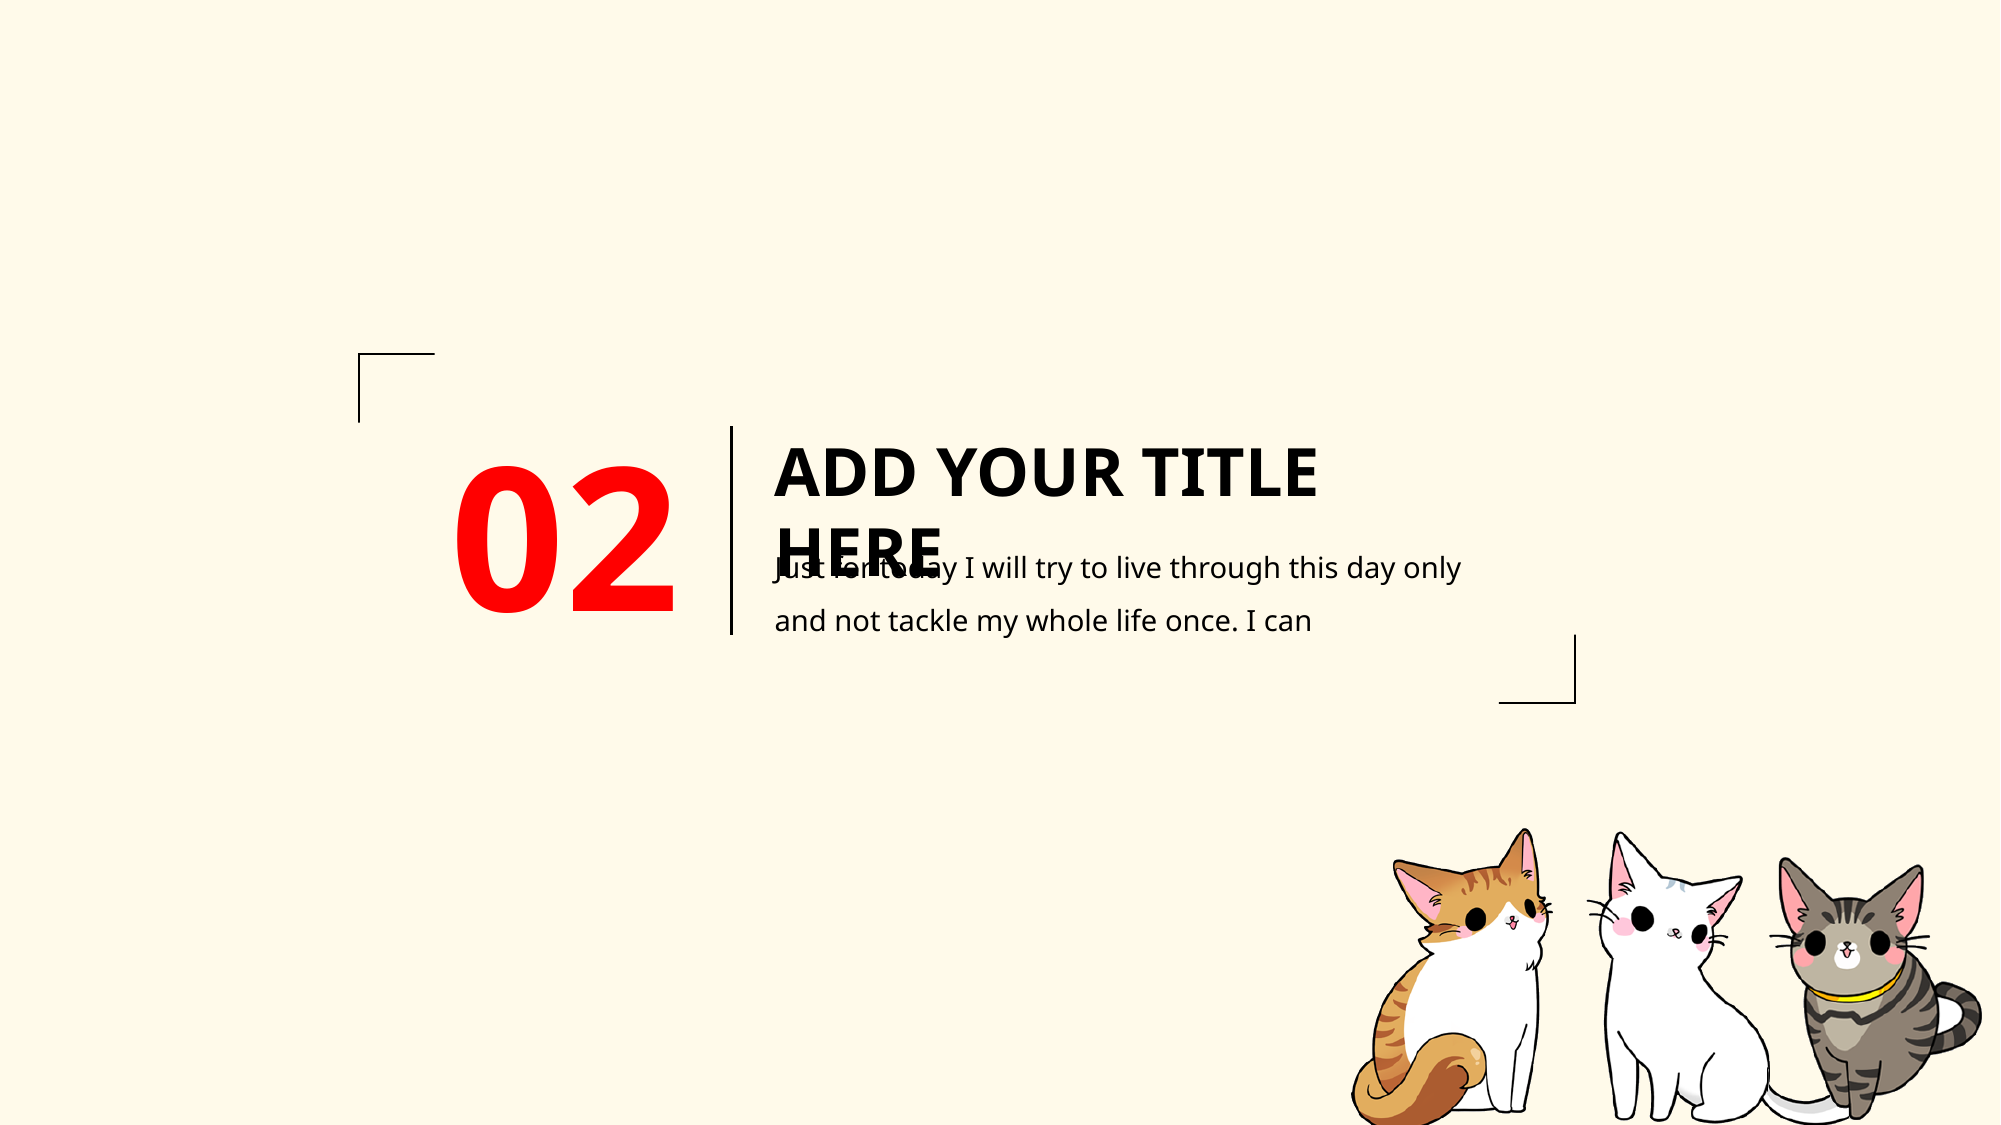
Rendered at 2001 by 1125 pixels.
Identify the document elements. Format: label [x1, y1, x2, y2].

picture [1347, 823, 1558, 1125]
text_box [358, 354, 1575, 704]
picture [1579, 822, 2000, 1125]
